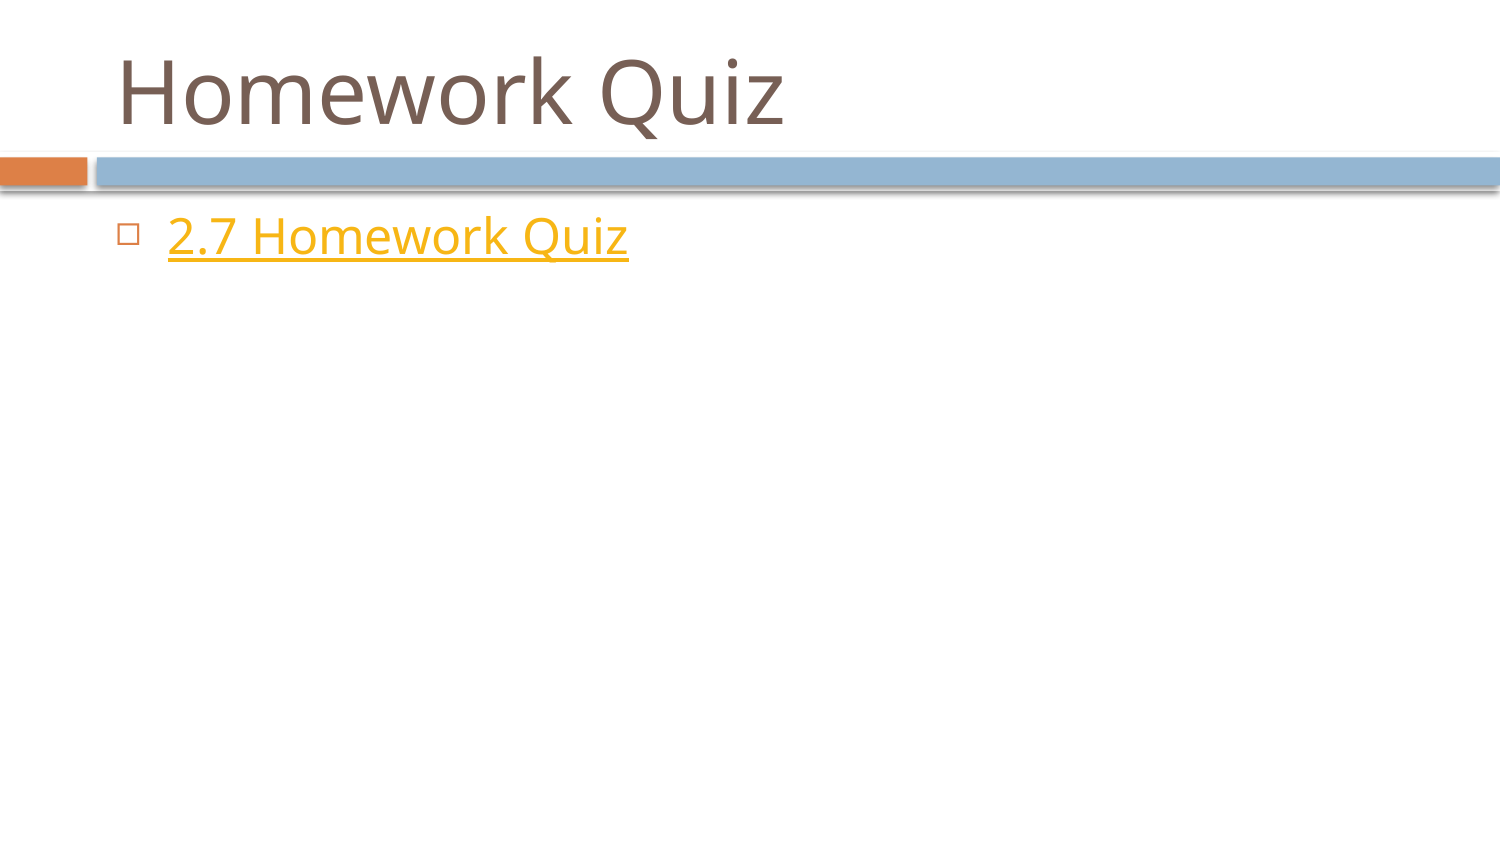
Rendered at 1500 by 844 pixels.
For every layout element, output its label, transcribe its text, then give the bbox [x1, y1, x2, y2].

title Homework Quiz [100, 28, 1438, 150]
list 2.7 Homework Quiz [100, 196, 1438, 750]
